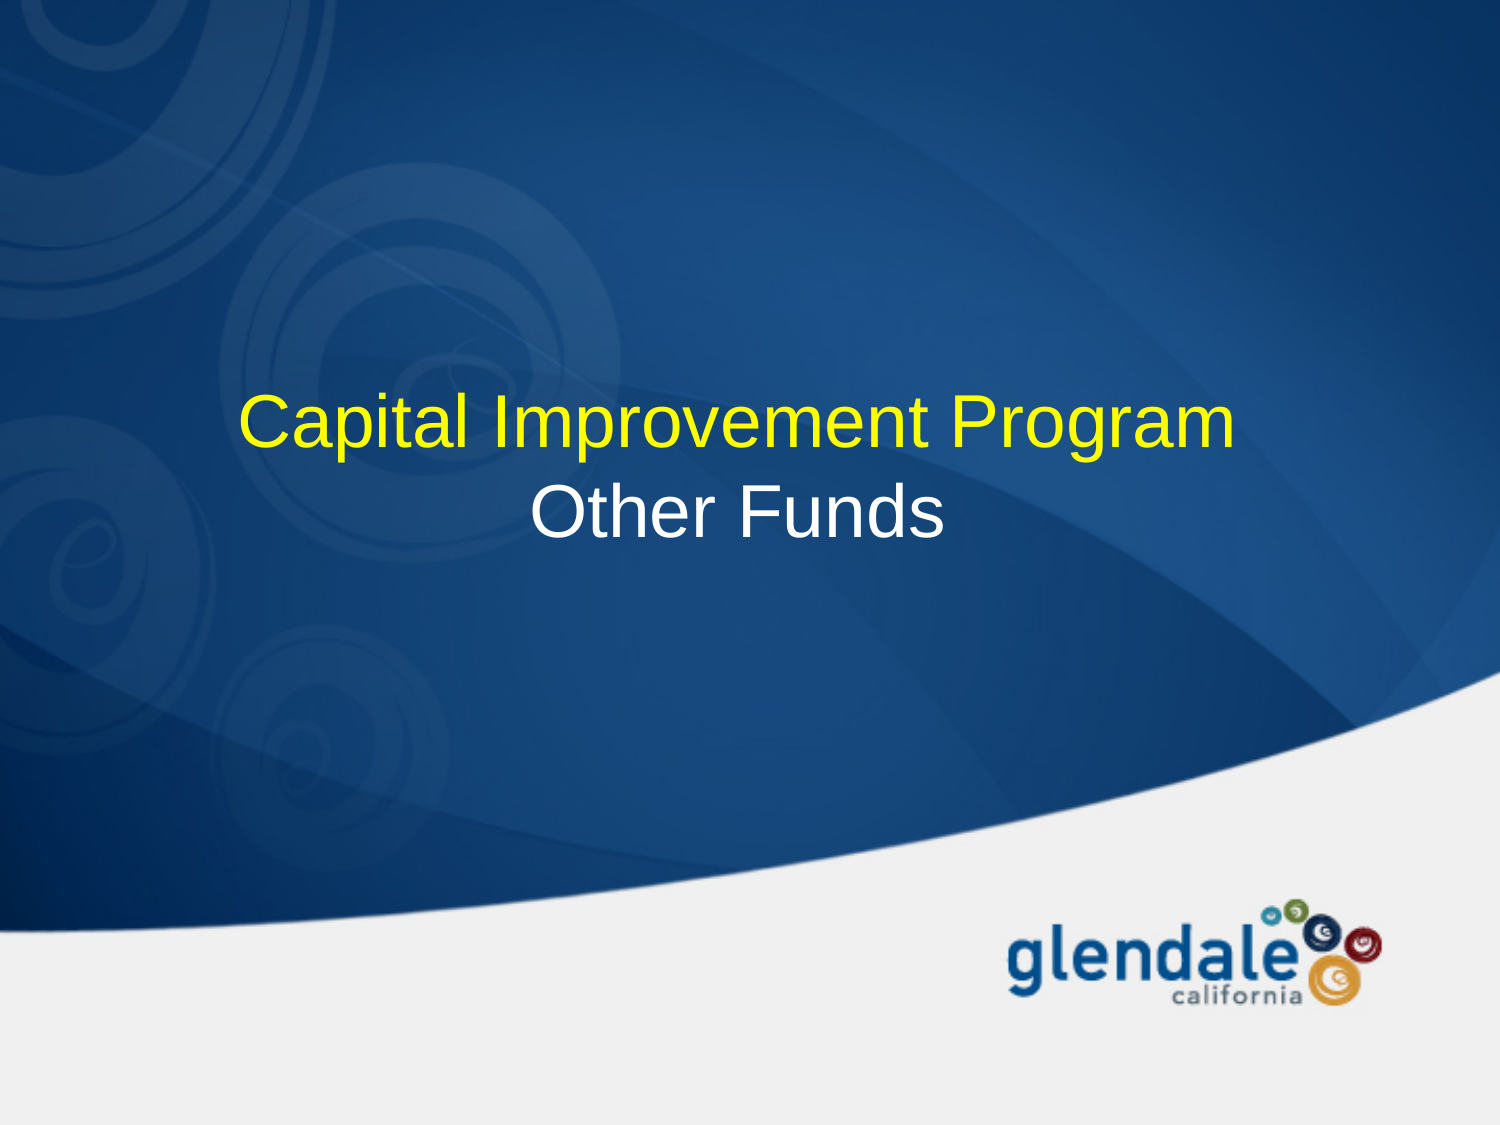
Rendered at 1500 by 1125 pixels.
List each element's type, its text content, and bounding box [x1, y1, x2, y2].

text_box Capital Improvement Program Other Funds [112, 274, 1363, 560]
picture [0, 0, 1500, 1125]
